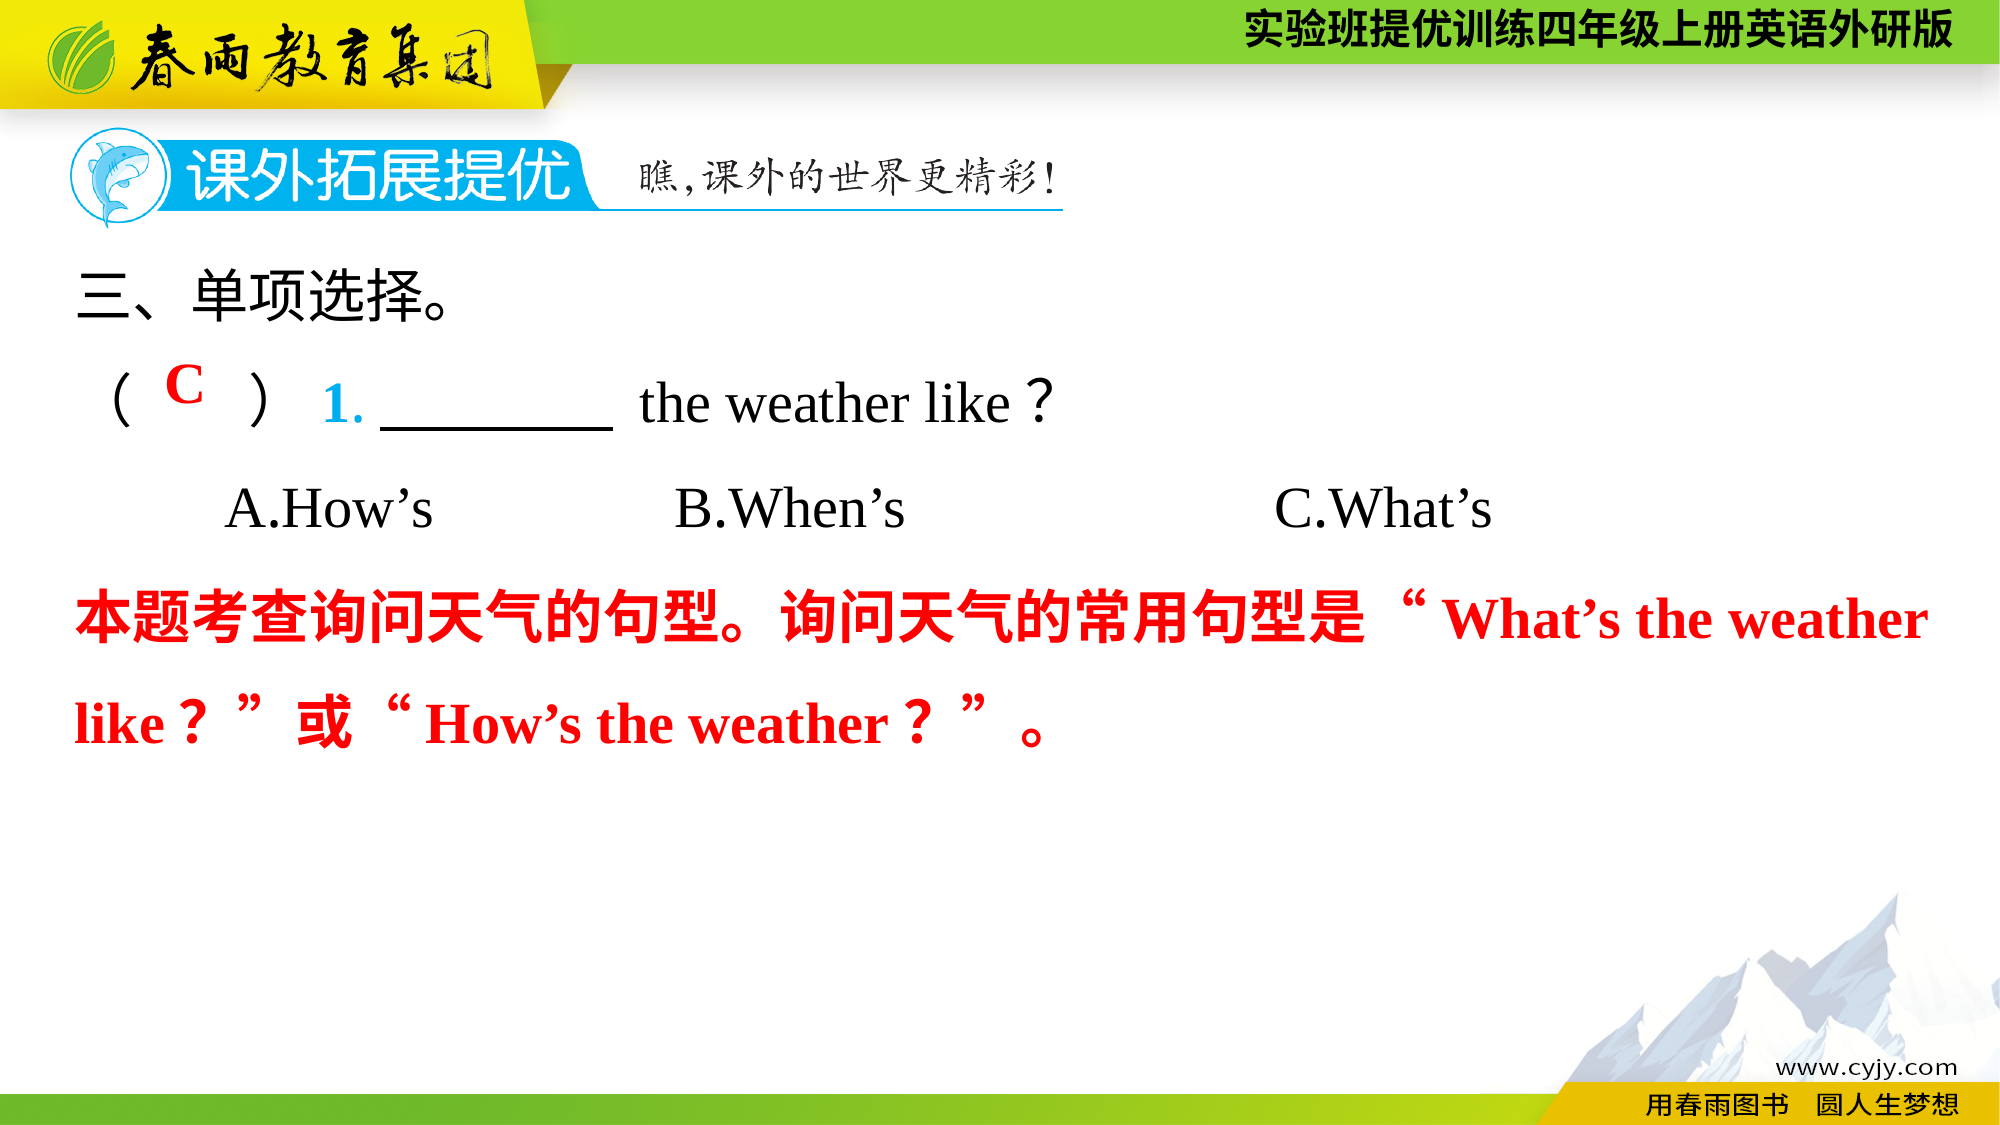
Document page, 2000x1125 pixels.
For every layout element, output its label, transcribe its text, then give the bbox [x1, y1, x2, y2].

picture [0, 0, 2000, 1125]
list 三、单项选择。 （ ）1. the weather like？ A.How’s B.When’s C.What’s [59, 216, 1944, 537]
text_box 本题考查询问天气的句型。询问天气的常用句型是“What’s the weather like？”或“How’s the weather？”。 [59, 537, 1944, 763]
text_box C [149, 338, 222, 423]
